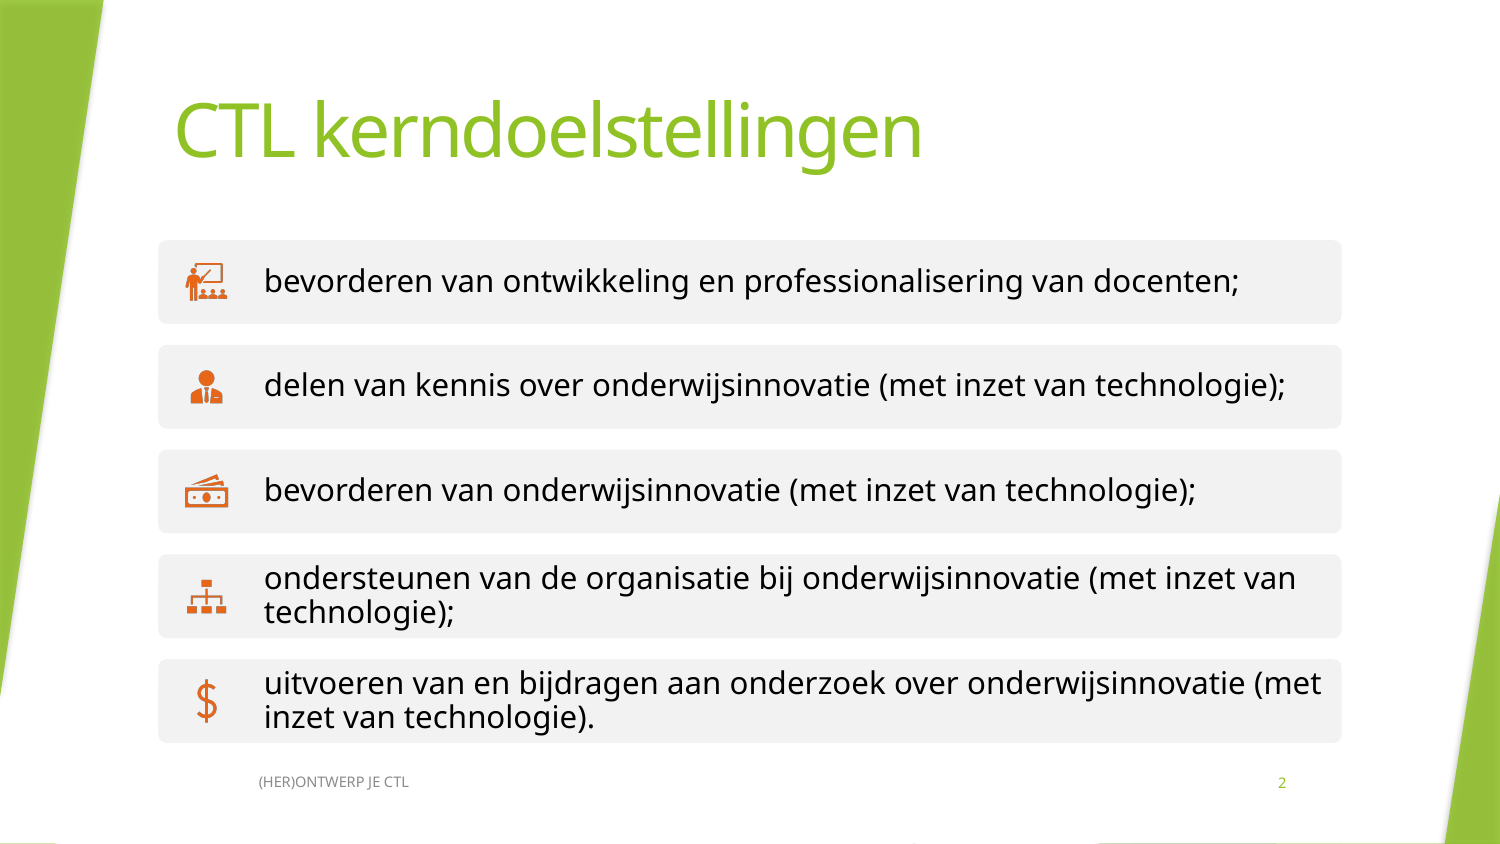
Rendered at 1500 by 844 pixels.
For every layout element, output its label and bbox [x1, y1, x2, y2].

text_box [157, 239, 1343, 744]
text_box [0, 0, 1500, 844]
